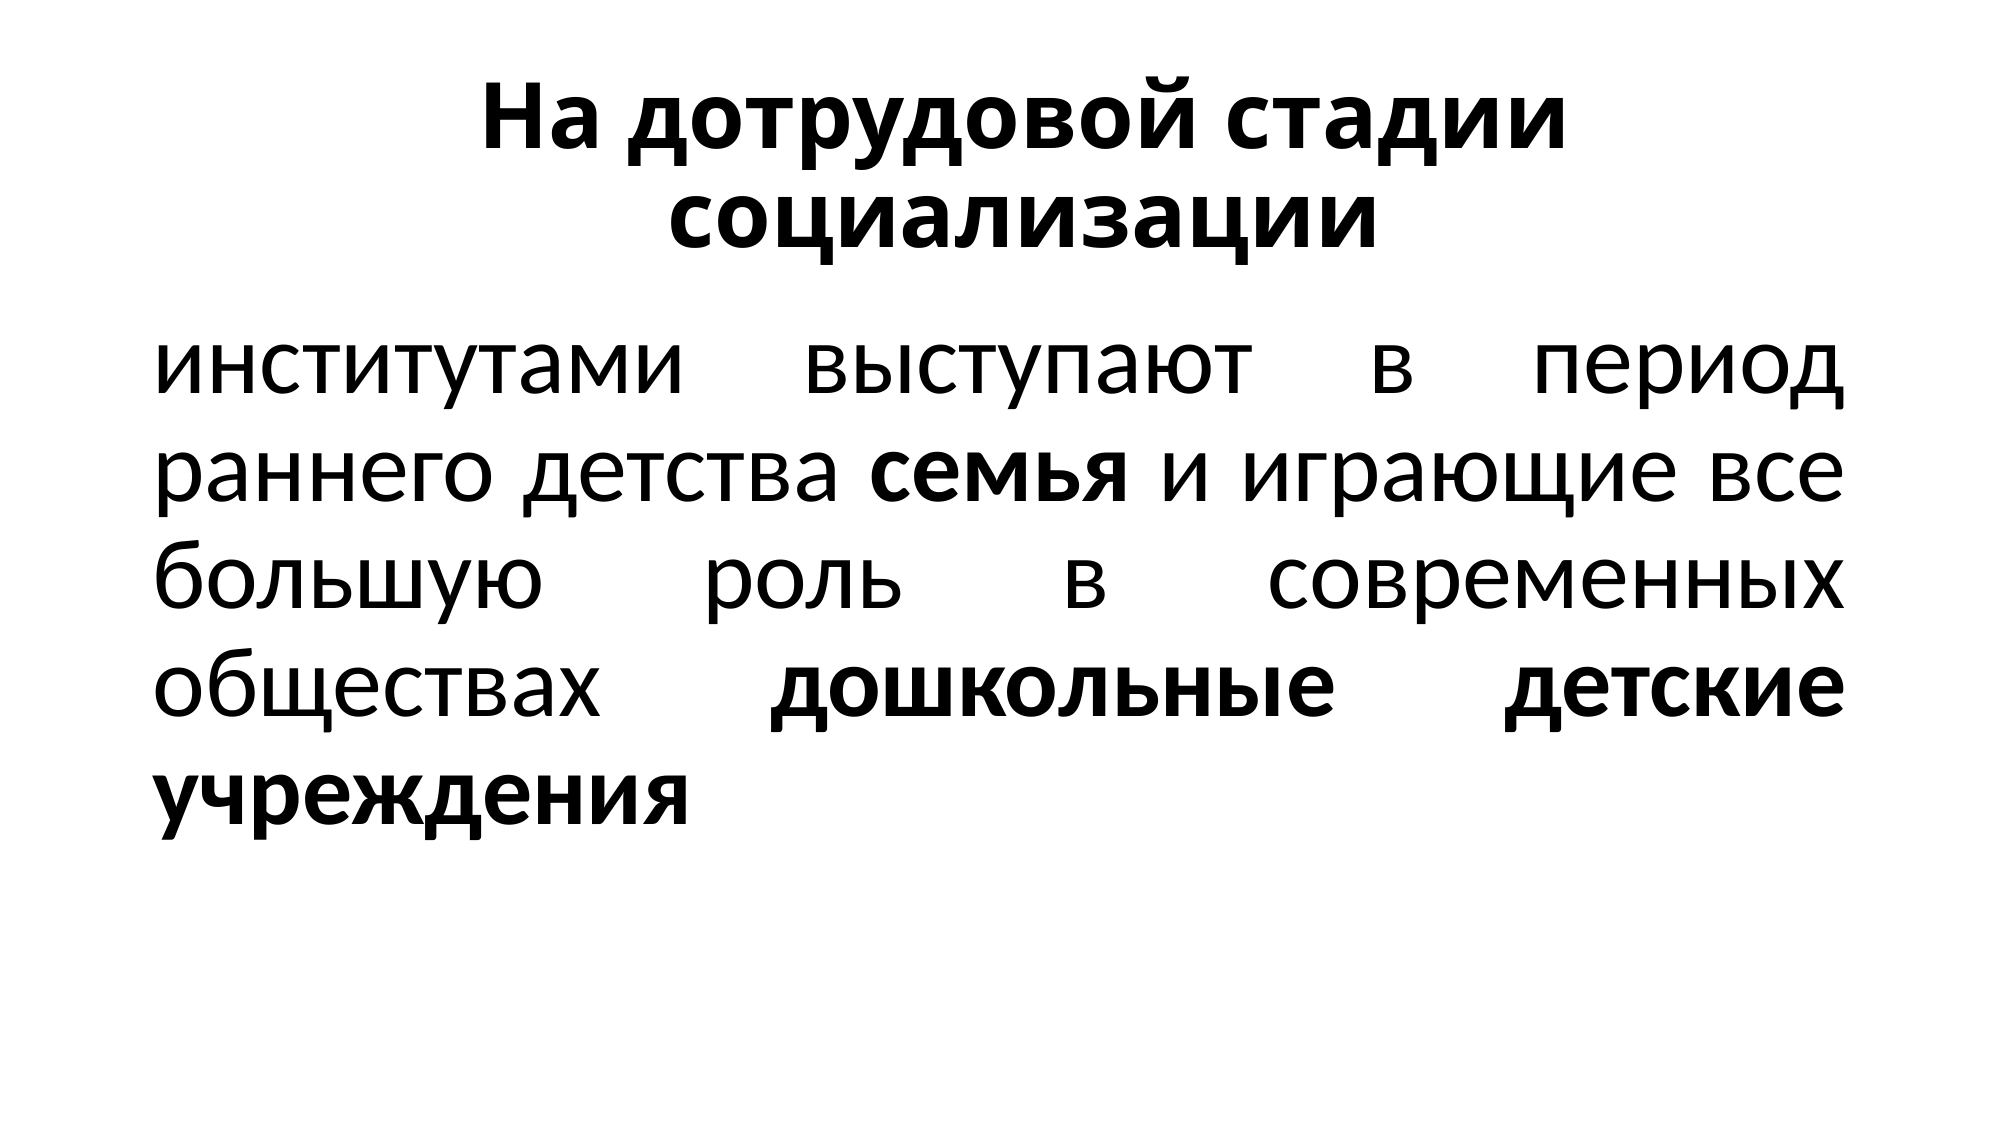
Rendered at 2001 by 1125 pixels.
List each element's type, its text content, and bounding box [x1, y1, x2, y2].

title На дотрудовой стадии социализации [187, 59, 1863, 278]
list институтами выступают в период раннего детства семья и играющие все большую роль в современных обществах дошкольные детские учреждения [137, 299, 1863, 1014]
